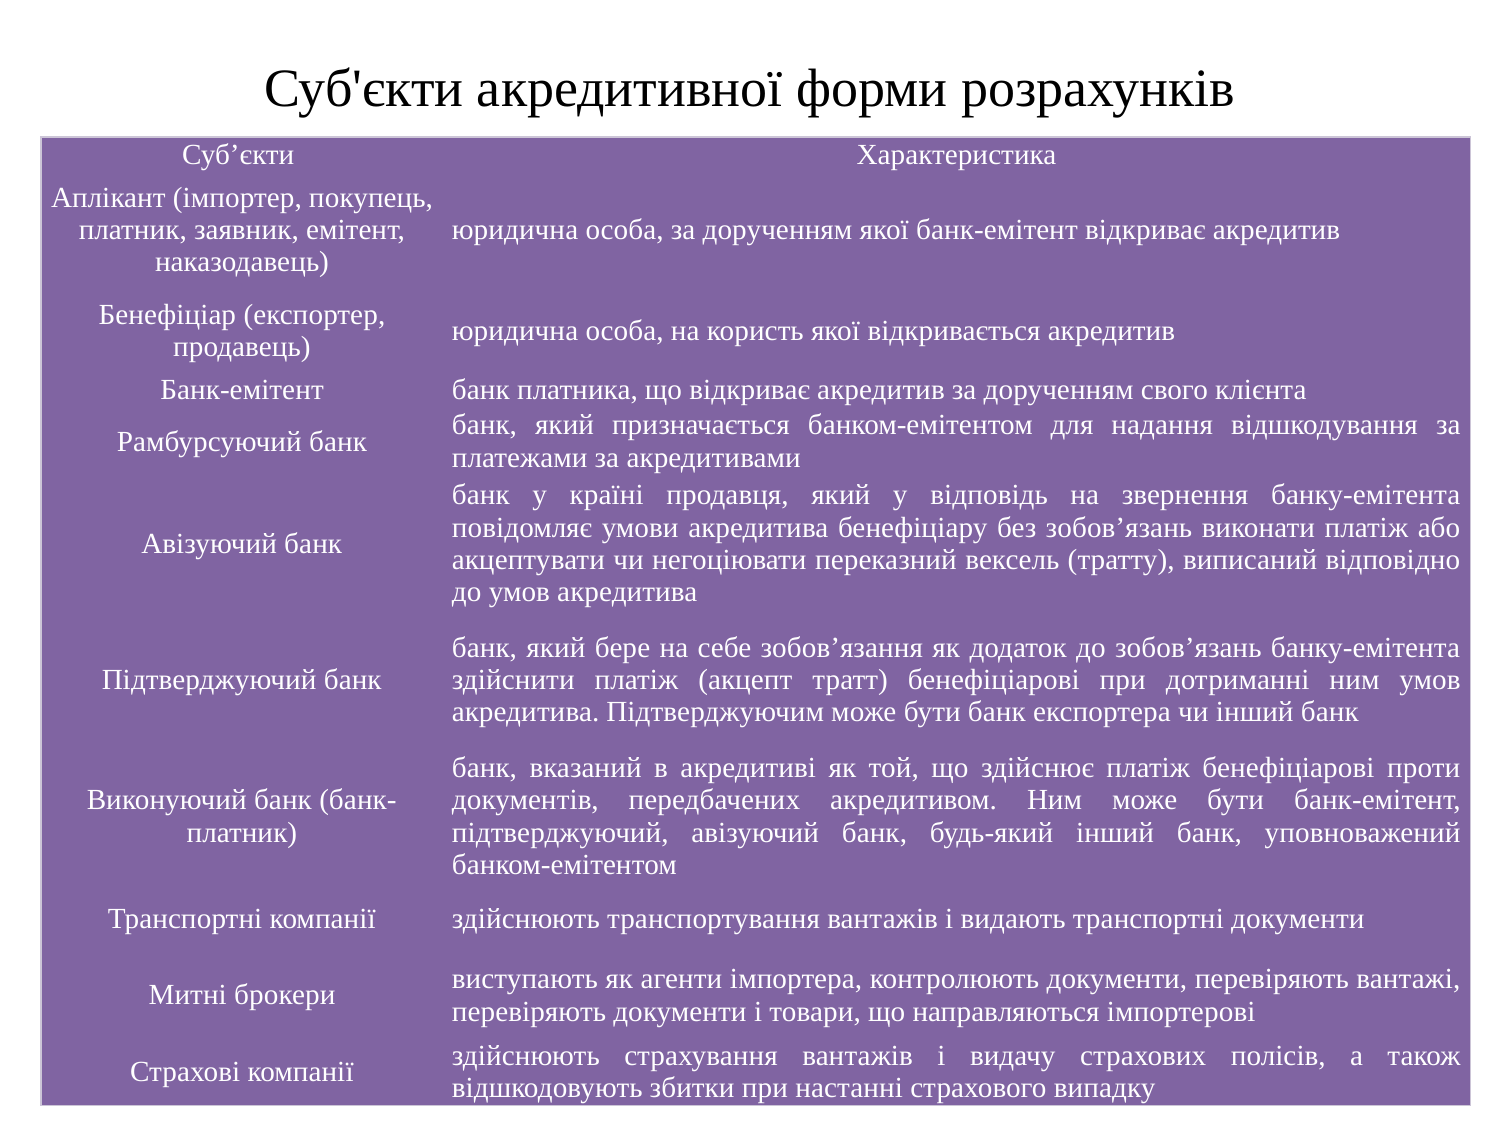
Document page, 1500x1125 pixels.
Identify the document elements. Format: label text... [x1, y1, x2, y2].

table_cell виступають як агенти імпортера, контролюють документи, перевіряють вантажі, перевіряють документи і товари, що направляються імпортерові [443, 953, 1470, 1037]
table_cell банк платника, що відкриває акредитив за дорученням свого клієнта [443, 373, 1470, 407]
table_header Суб’єкти [42, 138, 443, 171]
table_cell Виконуючий банк (банк-платник) [42, 748, 443, 884]
table_cell Транспортні компанії [42, 884, 443, 953]
table_cell Рамбурсуючий банк [42, 407, 443, 475]
table_cell Авізуючий банк [42, 475, 443, 612]
table_cell здійснюють транспортування вантажів і видають транспортні документи [443, 884, 1470, 953]
table_cell банк у країні продавця, який у відповідь на звернення банку-емітента повідомляє умови акредитива бенефіціару без зобов’язань виконати платіж або акцептувати чи негоціювати переказний вексель (тратту), виписаний відповідно до умов акредитива [443, 475, 1470, 612]
table_header Характеристика [443, 138, 1470, 171]
table_cell Митні брокери [42, 953, 443, 1037]
table_cell банк, вказаний в акредитиві як той, що здійснює платіж бенефіціарові проти документів, передбачених акредитивом. Ним може бути банк-емітент, підтверджуючий, авізуючий банк, будь-який інший банк, уповноважений банком-емітентом [443, 748, 1470, 884]
table_cell Бенефіціар (експортер, продавець) [42, 288, 443, 373]
table_cell банк, який бере на себе зобов’язання як додаток до зобов’язань банку-емітента здійснити платіж (акцепт тратт) бенефіціарові при дотриманні ним умов акредитива. Підтверджуючим може бути банк експортера чи інший банк [443, 612, 1470, 748]
table_cell юридична особа, на користь якої відкривається акредитив [443, 288, 1470, 373]
table_cell Страхові компанії [42, 1037, 443, 1105]
table_cell здійснюють страхування вантажів і видачу страхових полісів, а також відшкодовують збитки при настанні страхового випадку [443, 1037, 1470, 1105]
table_cell Аплікант (імпортер, покупець, платник, заявник, емітент, наказодавець) [42, 171, 443, 288]
table_cell Підтверджуючий банк [42, 612, 443, 748]
table_cell банк, який призначається банком-емітентом для надання відшкодування за платежами за акредитивами [443, 407, 1470, 475]
table_cell юридична особа, за дорученням якої банк-емітент відкриває акредитив [443, 171, 1470, 288]
table_cell Банк-емітент [42, 373, 443, 407]
title Суб'єкти акредитивної форми розрахунків [75, 45, 1425, 126]
